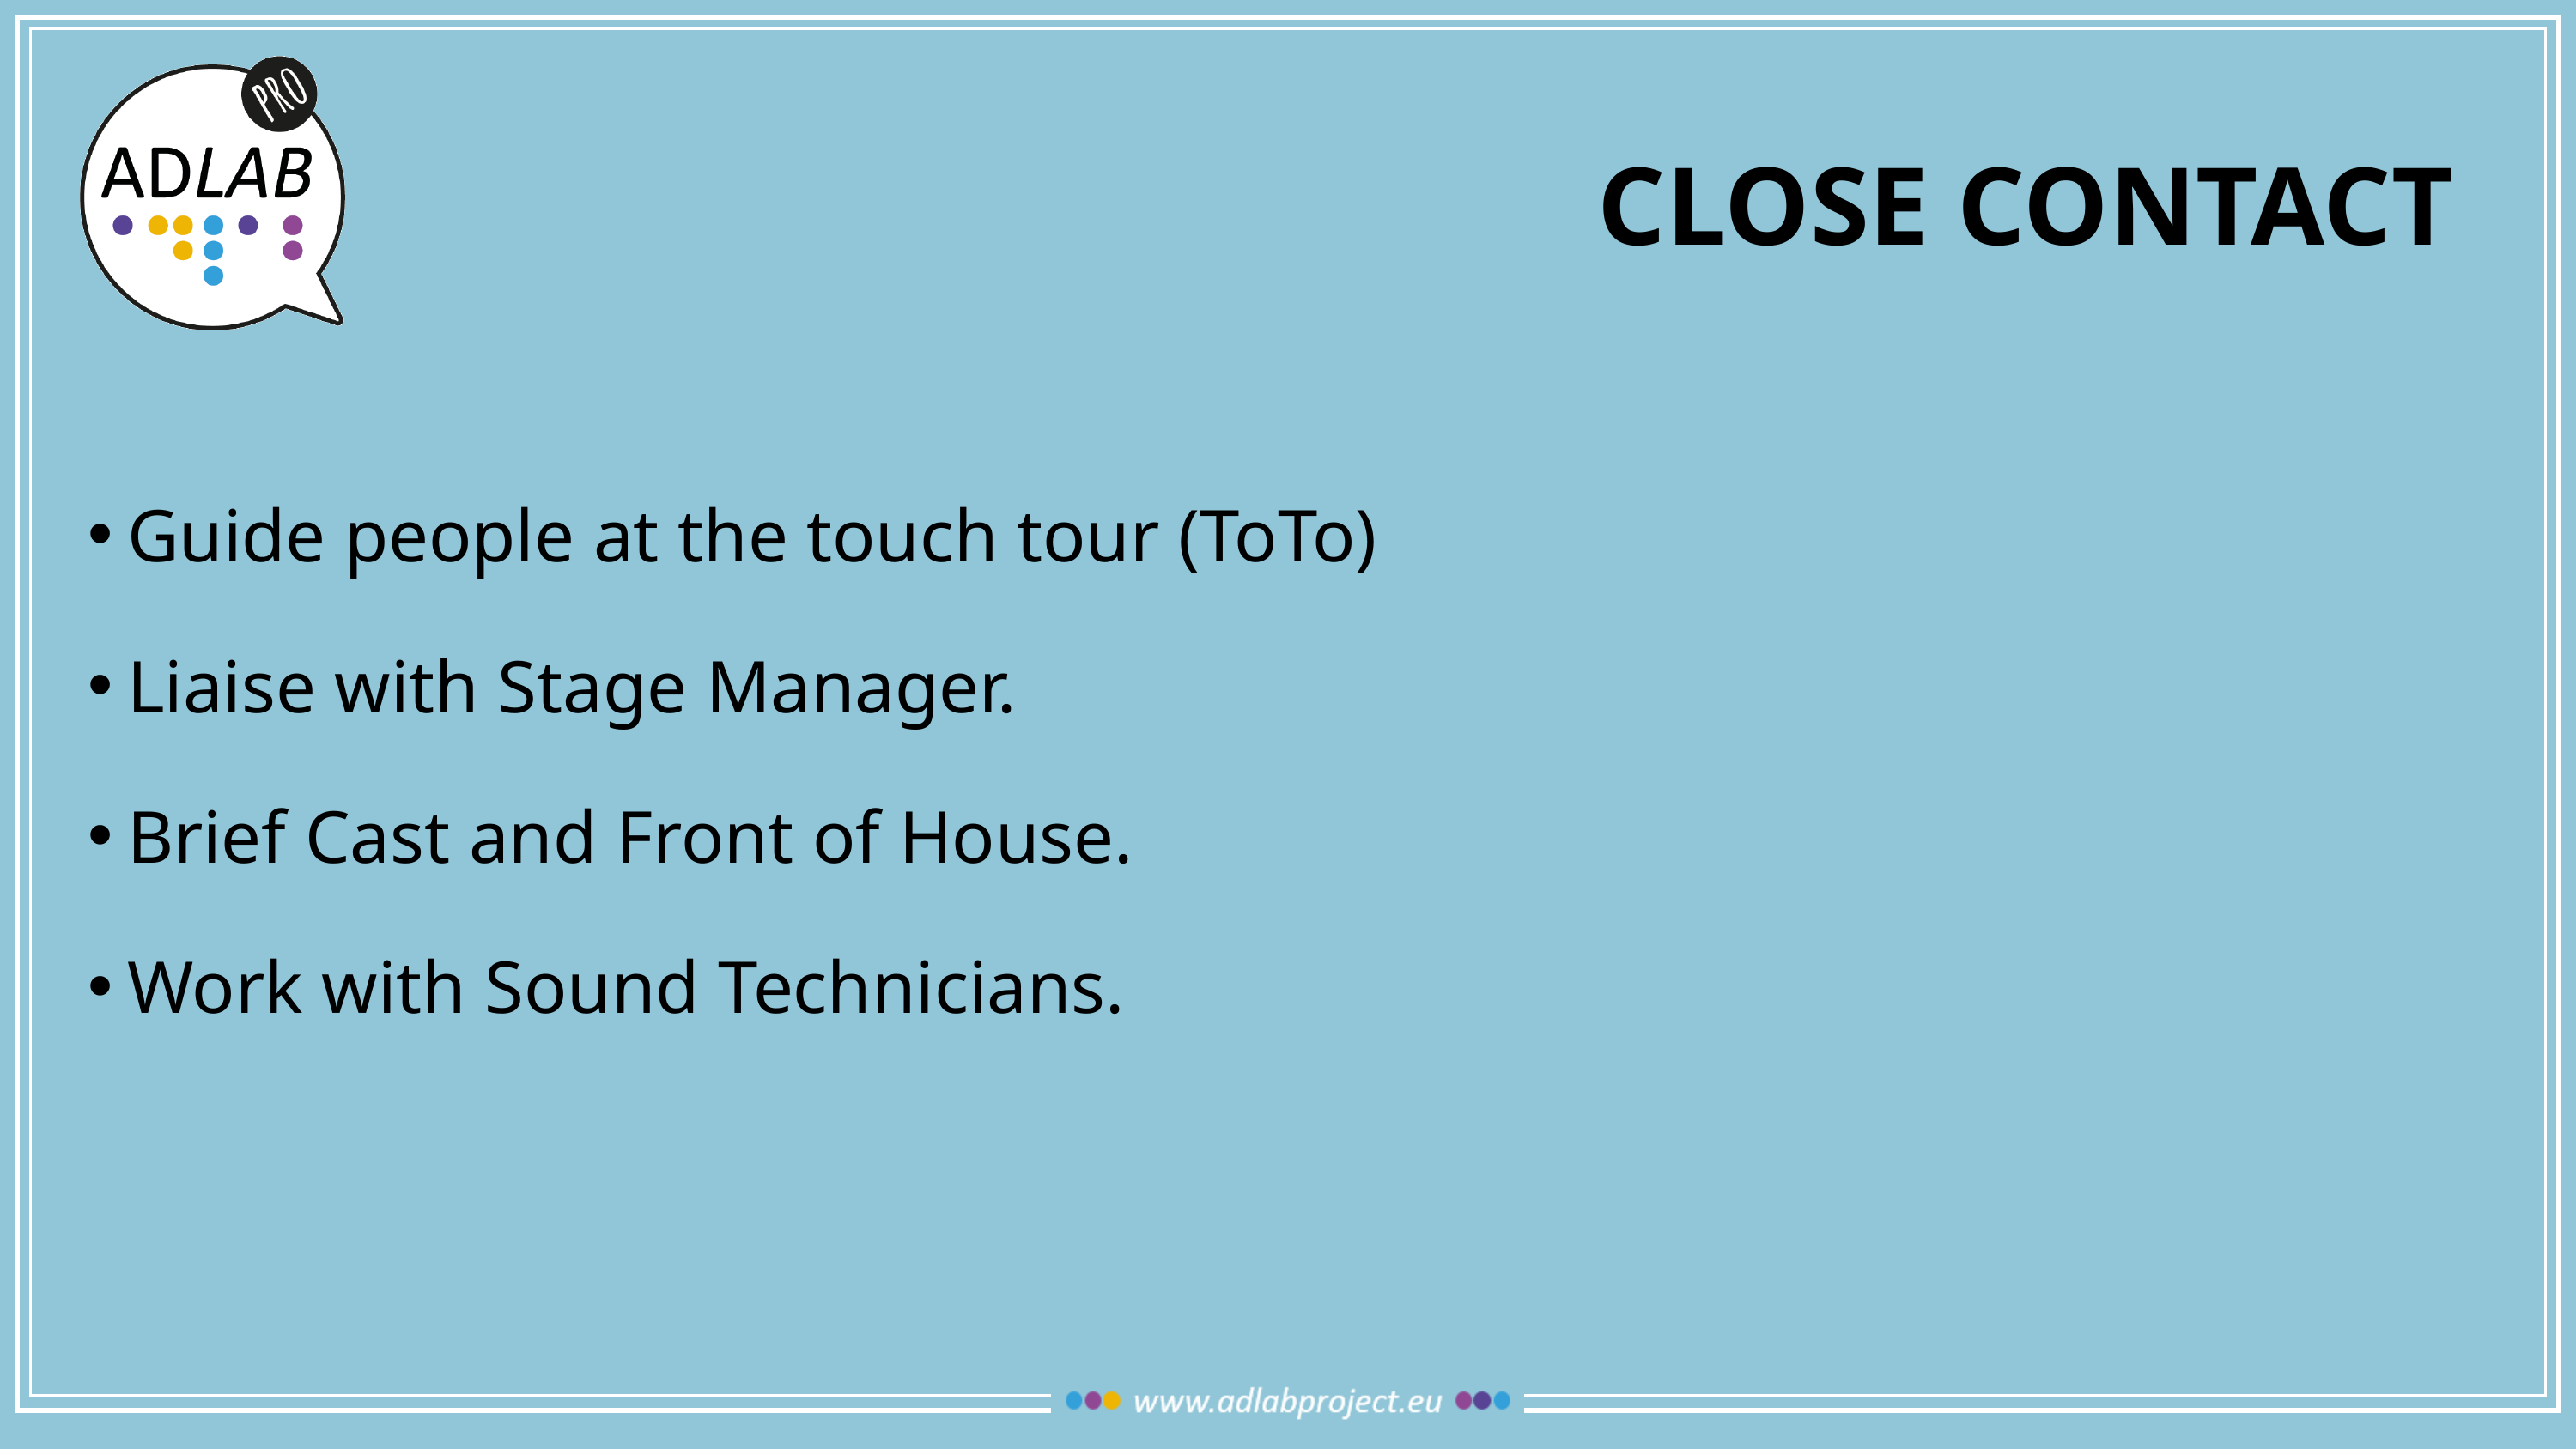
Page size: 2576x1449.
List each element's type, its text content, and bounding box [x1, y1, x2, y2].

picture [72, 49, 353, 330]
picture [1051, 1378, 1524, 1429]
list Guide people at the touch tour (ToTo) Liaise with Stage Manager. Brief Cast and Front of House. Work with Sound Technicians. [75, 440, 2501, 1122]
title Close contact [384, 70, 2467, 351]
